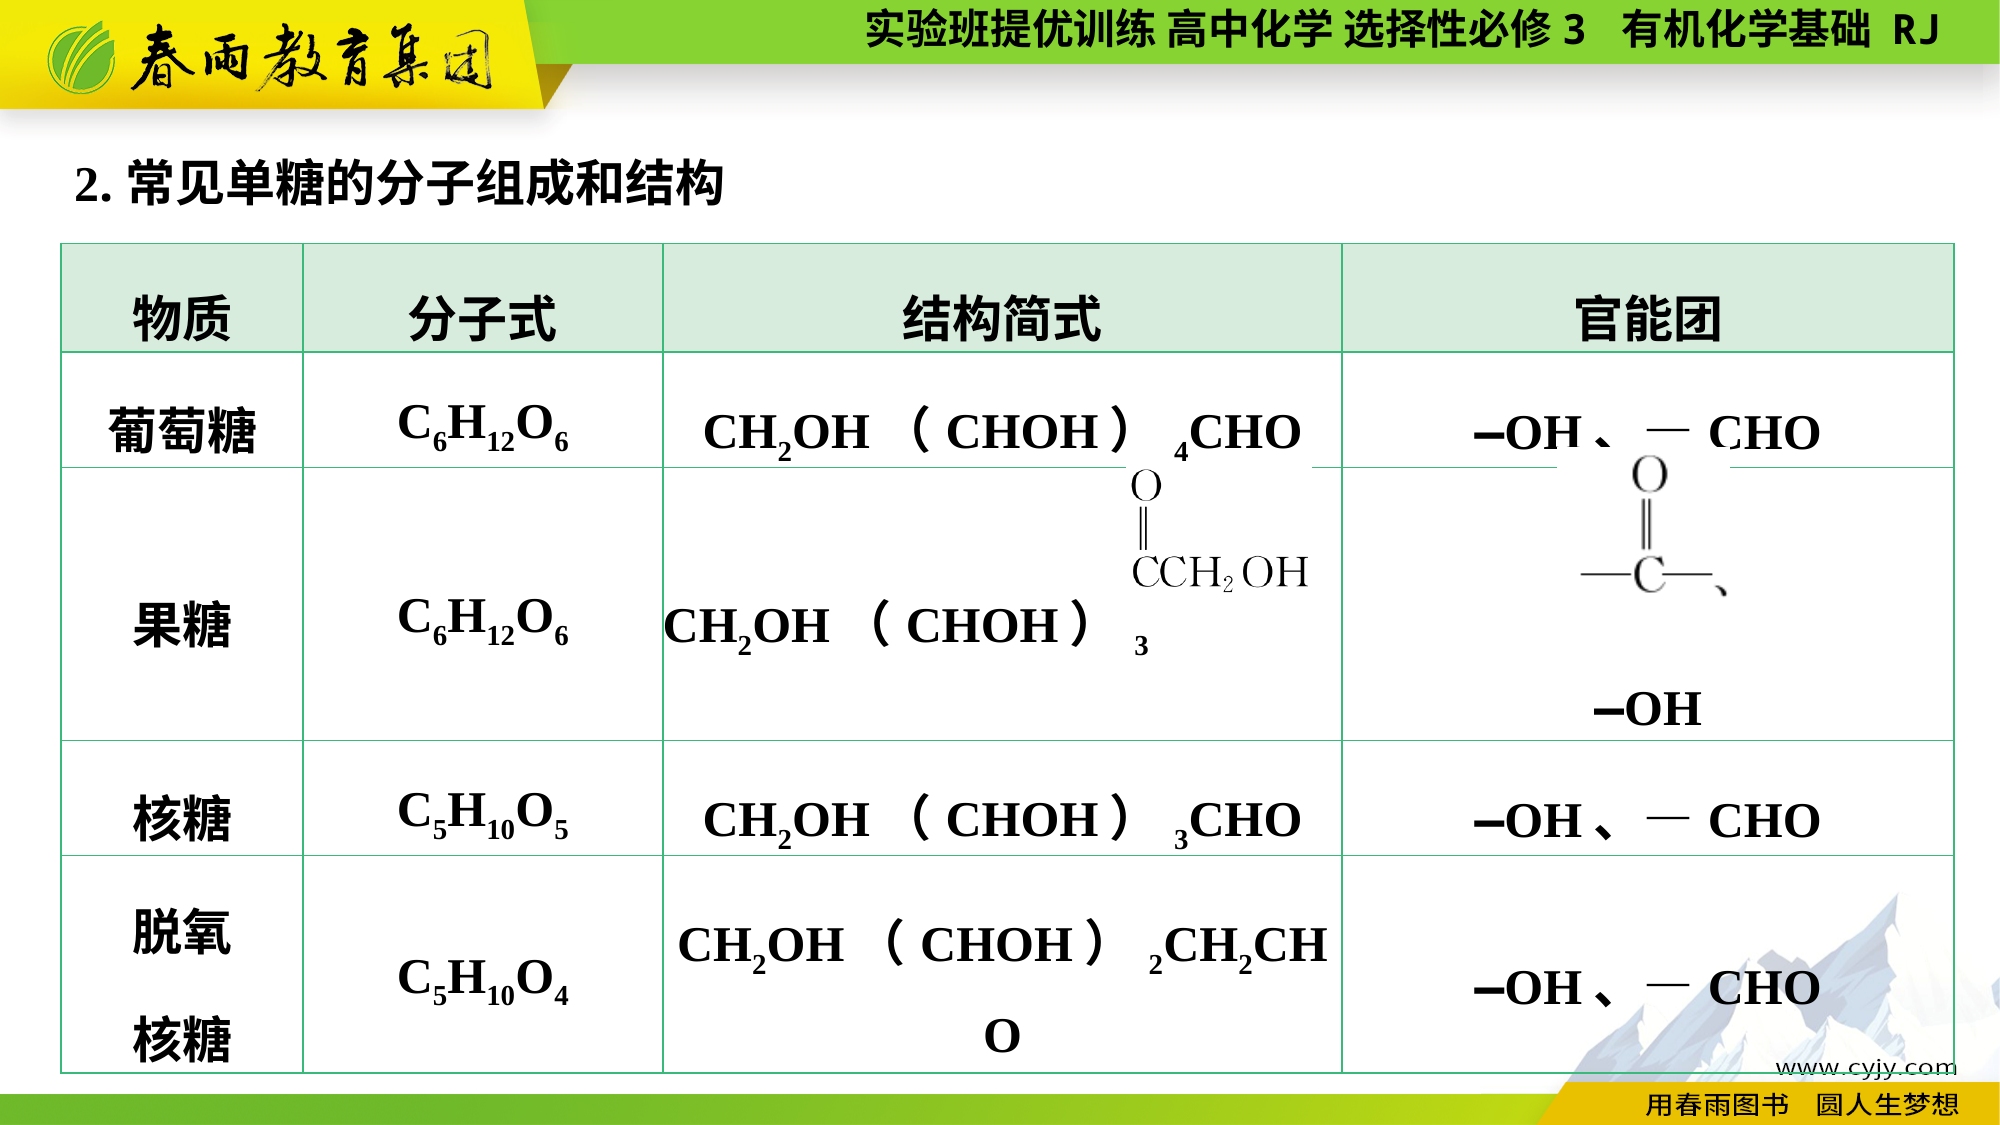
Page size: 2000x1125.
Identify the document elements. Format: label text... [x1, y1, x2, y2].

table_cell CH2OH（CHOH）3 [664, 468, 1341, 740]
table_cell —OH、—CHO [1343, 741, 1953, 855]
table_header 分子式 [304, 244, 662, 351]
table_cell 葡萄糖 [62, 353, 302, 467]
table_header 官能团 [1343, 244, 1953, 351]
table_header 结构简式 [664, 244, 1341, 351]
table_cell —OH、—CHO [1343, 353, 1953, 467]
table_header 物质 [62, 244, 302, 351]
table_cell 果糖 [62, 468, 302, 740]
table_cell —OH [1343, 468, 1953, 740]
table_cell CH2OH（CHOH）3CHO [664, 741, 1341, 855]
table_cell —OH、—CHO [1343, 856, 1953, 1072]
table_cell C5H10O5 [304, 741, 662, 855]
table_cell C5H10O4 [304, 856, 662, 1072]
list 2.常见单糖的分子组成和结构 [59, 113, 1944, 209]
table_cell C6H12O6 [304, 468, 662, 740]
table_cell 核糖 [62, 741, 302, 855]
table_cell C6H12O6 [304, 353, 662, 467]
table_cell CH2OH（CHOH）4CHO [664, 353, 1341, 467]
picture [0, 0, 2000, 1125]
table_cell 脱氧 核糖 [62, 856, 302, 1072]
table_cell CH2OH（CHOH）2CH2CHO [664, 856, 1341, 1072]
